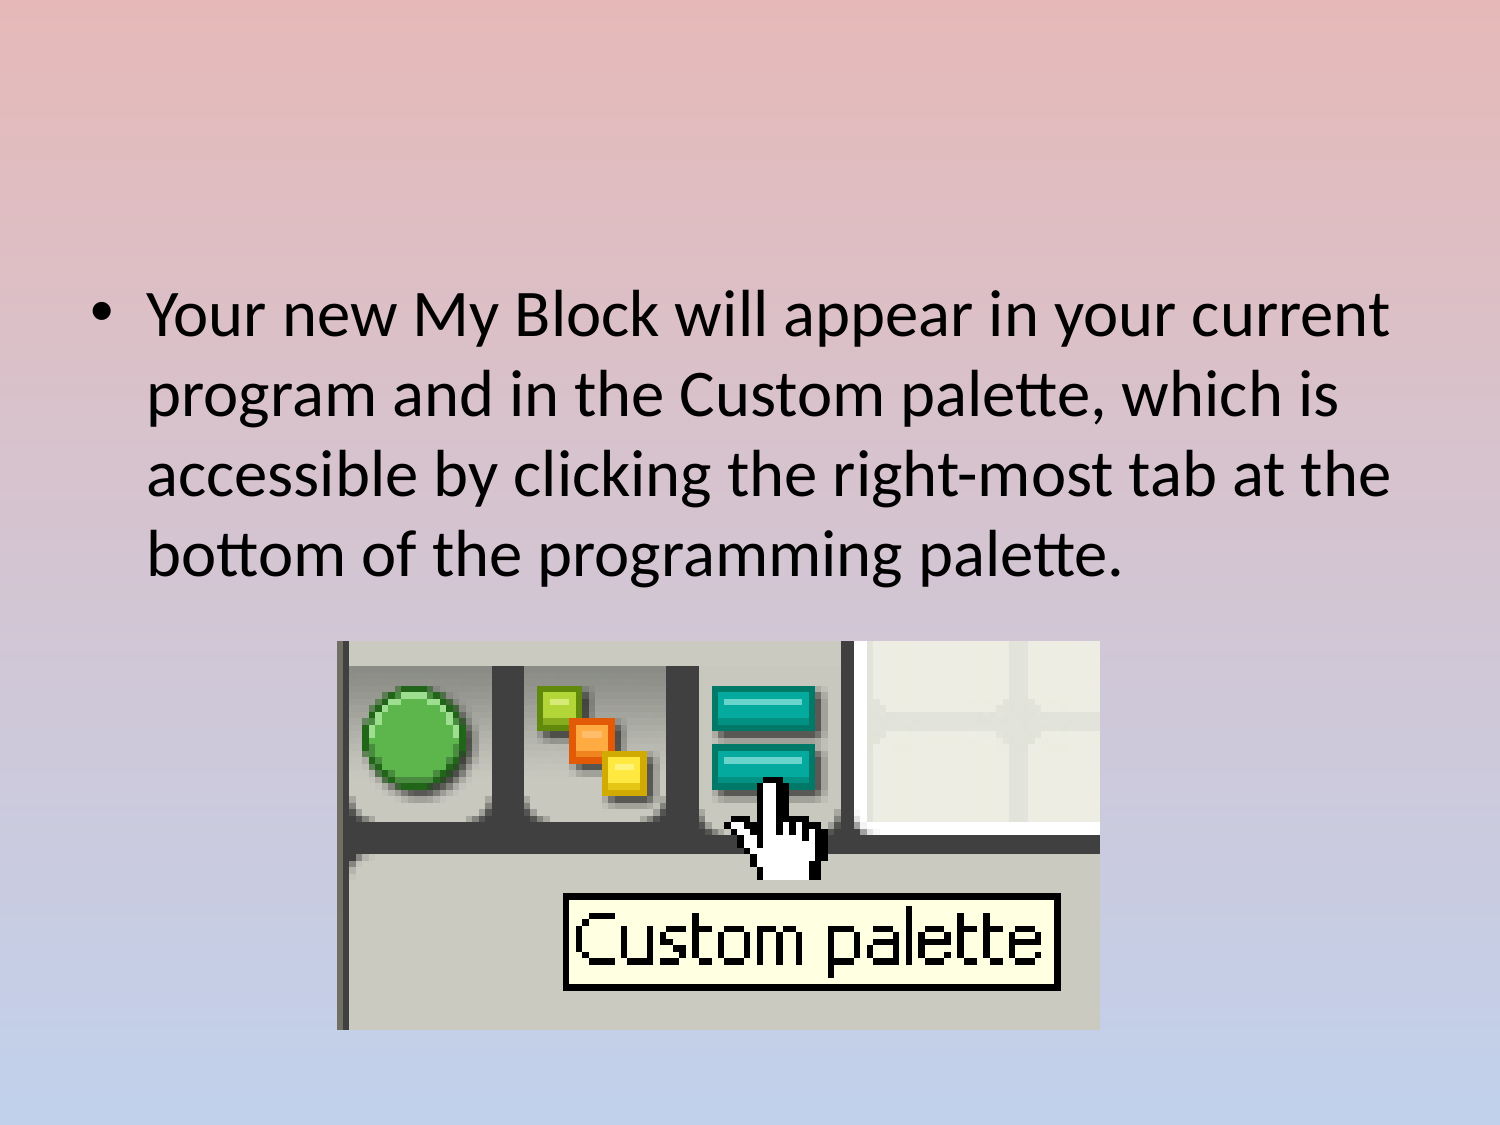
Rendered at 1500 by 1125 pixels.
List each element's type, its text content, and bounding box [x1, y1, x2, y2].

picture [337, 641, 1101, 1030]
list Your new My Block will appear in your current program and in the Custom palette, which is accessible by clicking the right-most tab at the bottom of the programming palette. [75, 262, 1425, 1005]
